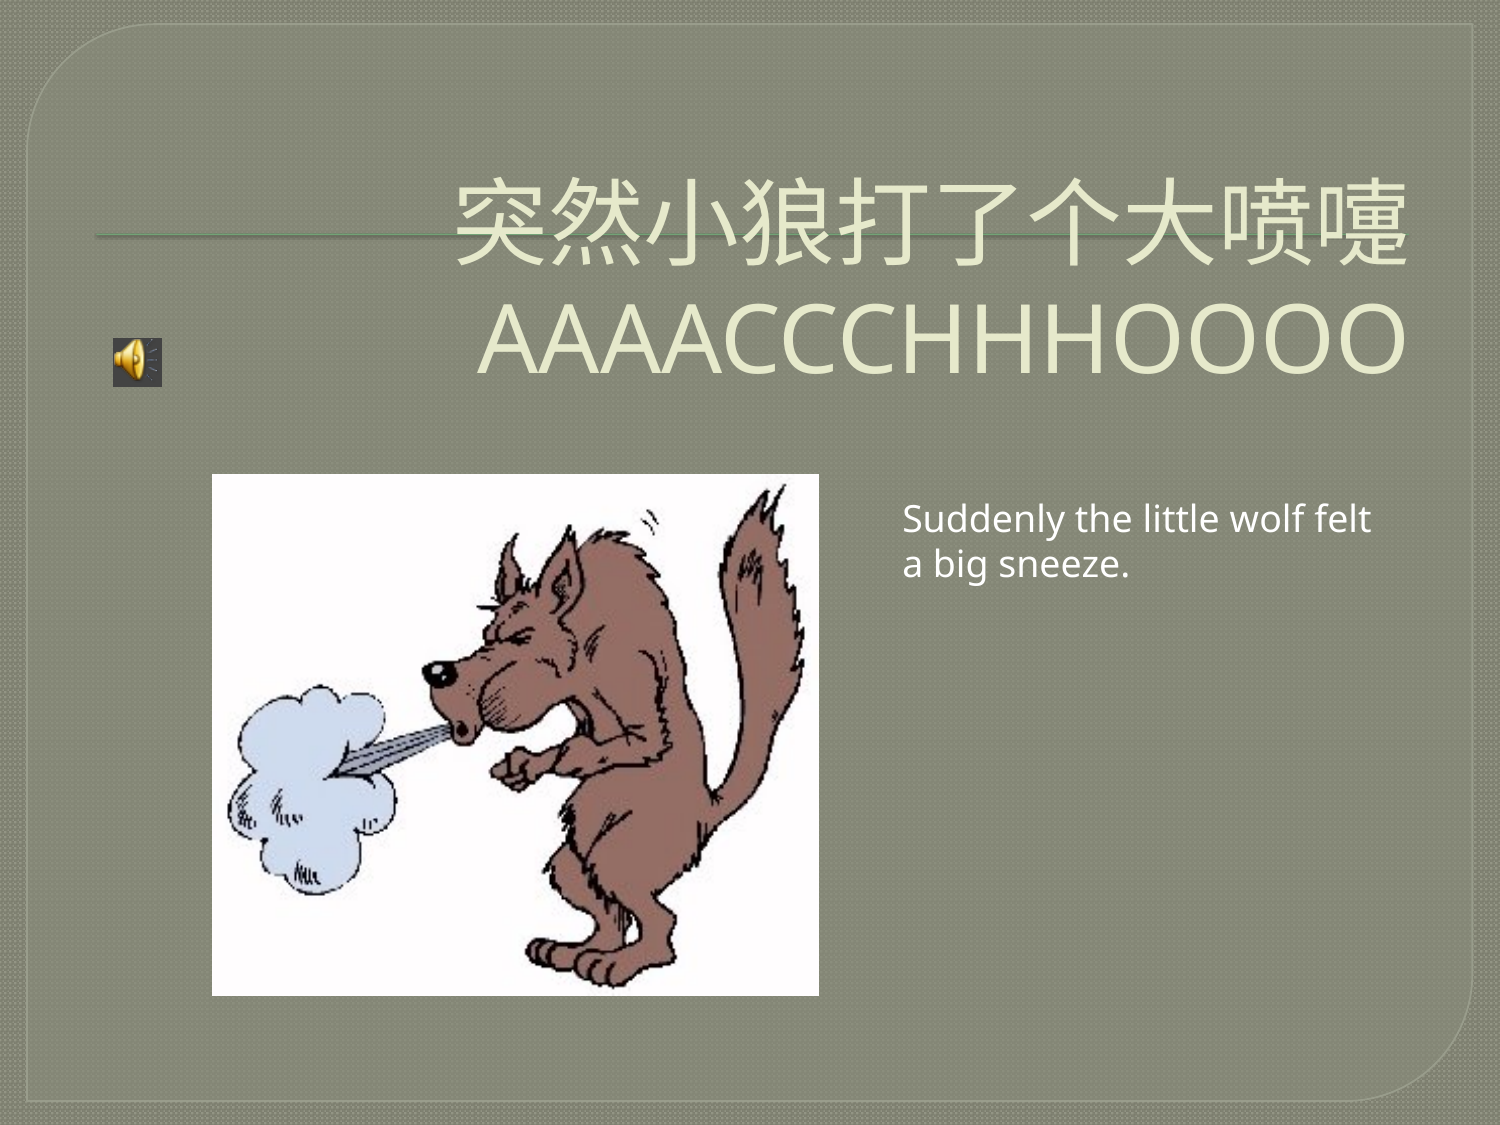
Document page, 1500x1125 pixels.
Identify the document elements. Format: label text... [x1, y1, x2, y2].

picture [112, 337, 163, 388]
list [212, 474, 819, 996]
title 突然小狼打了个大喷嚏 AAAACCCHHHOOOO [75, 41, 1425, 400]
text_box Suddenly the little wolf felt a big sneeze. [887, 487, 1388, 593]
